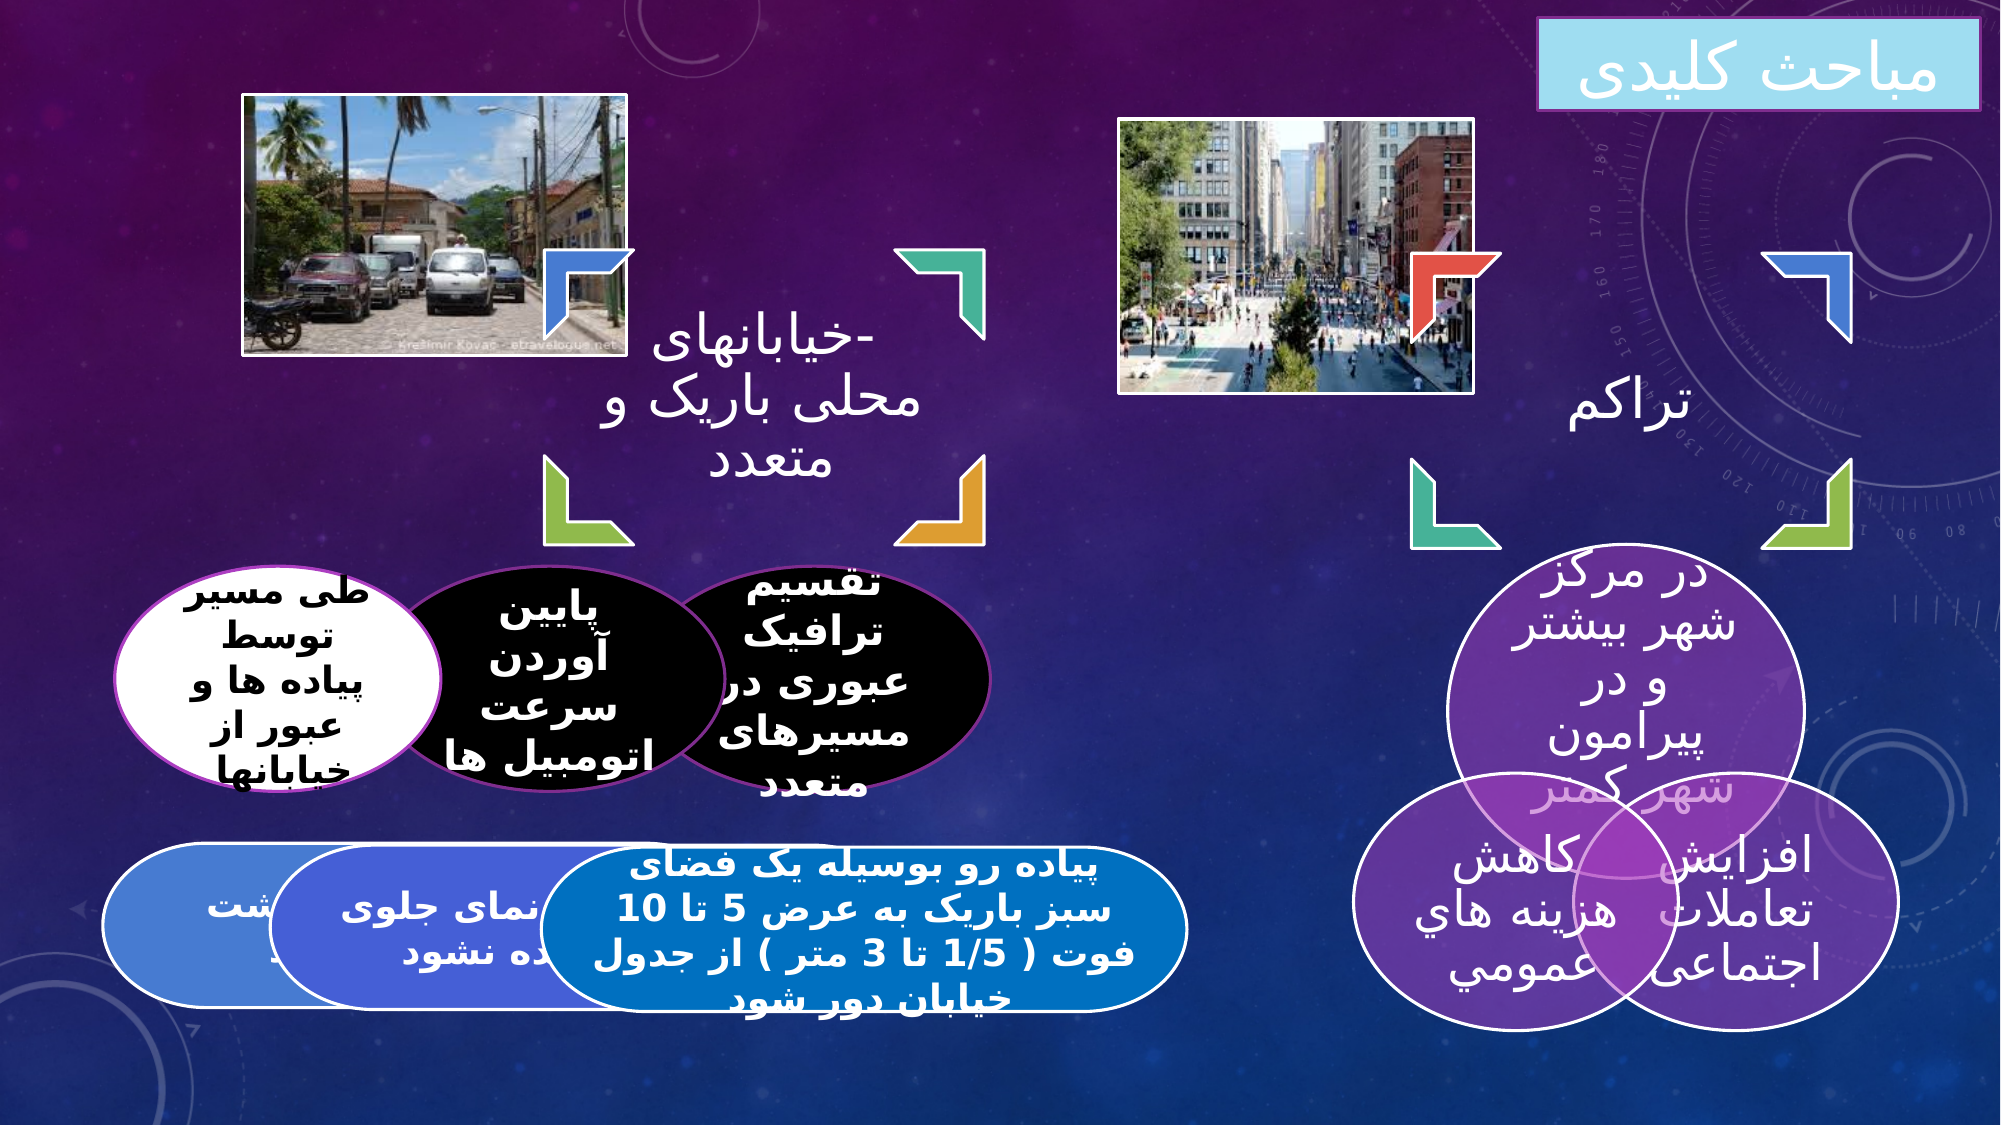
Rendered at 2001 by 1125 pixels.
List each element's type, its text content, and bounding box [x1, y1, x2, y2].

text_box مباحث کلیدی [1536, 16, 1982, 112]
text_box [1283, 524, 1969, 1051]
text_box تقسیم ترافیک عبوری در مسیرهای متعدد [682, 570, 992, 794]
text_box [242, 42, 1852, 557]
picture [0, 0, 2001, 1125]
text_box هيچ اتومبيلی در نمای جلوی ساختمانها ديده نشود [268, 843, 832, 1012]
text_box پایین آوردن سرعت اتومبیل ها [409, 570, 727, 793]
text_box پارکينگ خانه ها به پشت منازل منتقل شود [101, 841, 664, 1010]
text_box طی مسير توسط پياده ها و عبور از خيابانها [113, 567, 443, 793]
text_box پياده رو بوسيله يک فضای سبز باريک به عرض 5 تا 10 فوت ( 1/5 تا 3 متر ) از جدول خيابان دور شود [539, 845, 1189, 1014]
